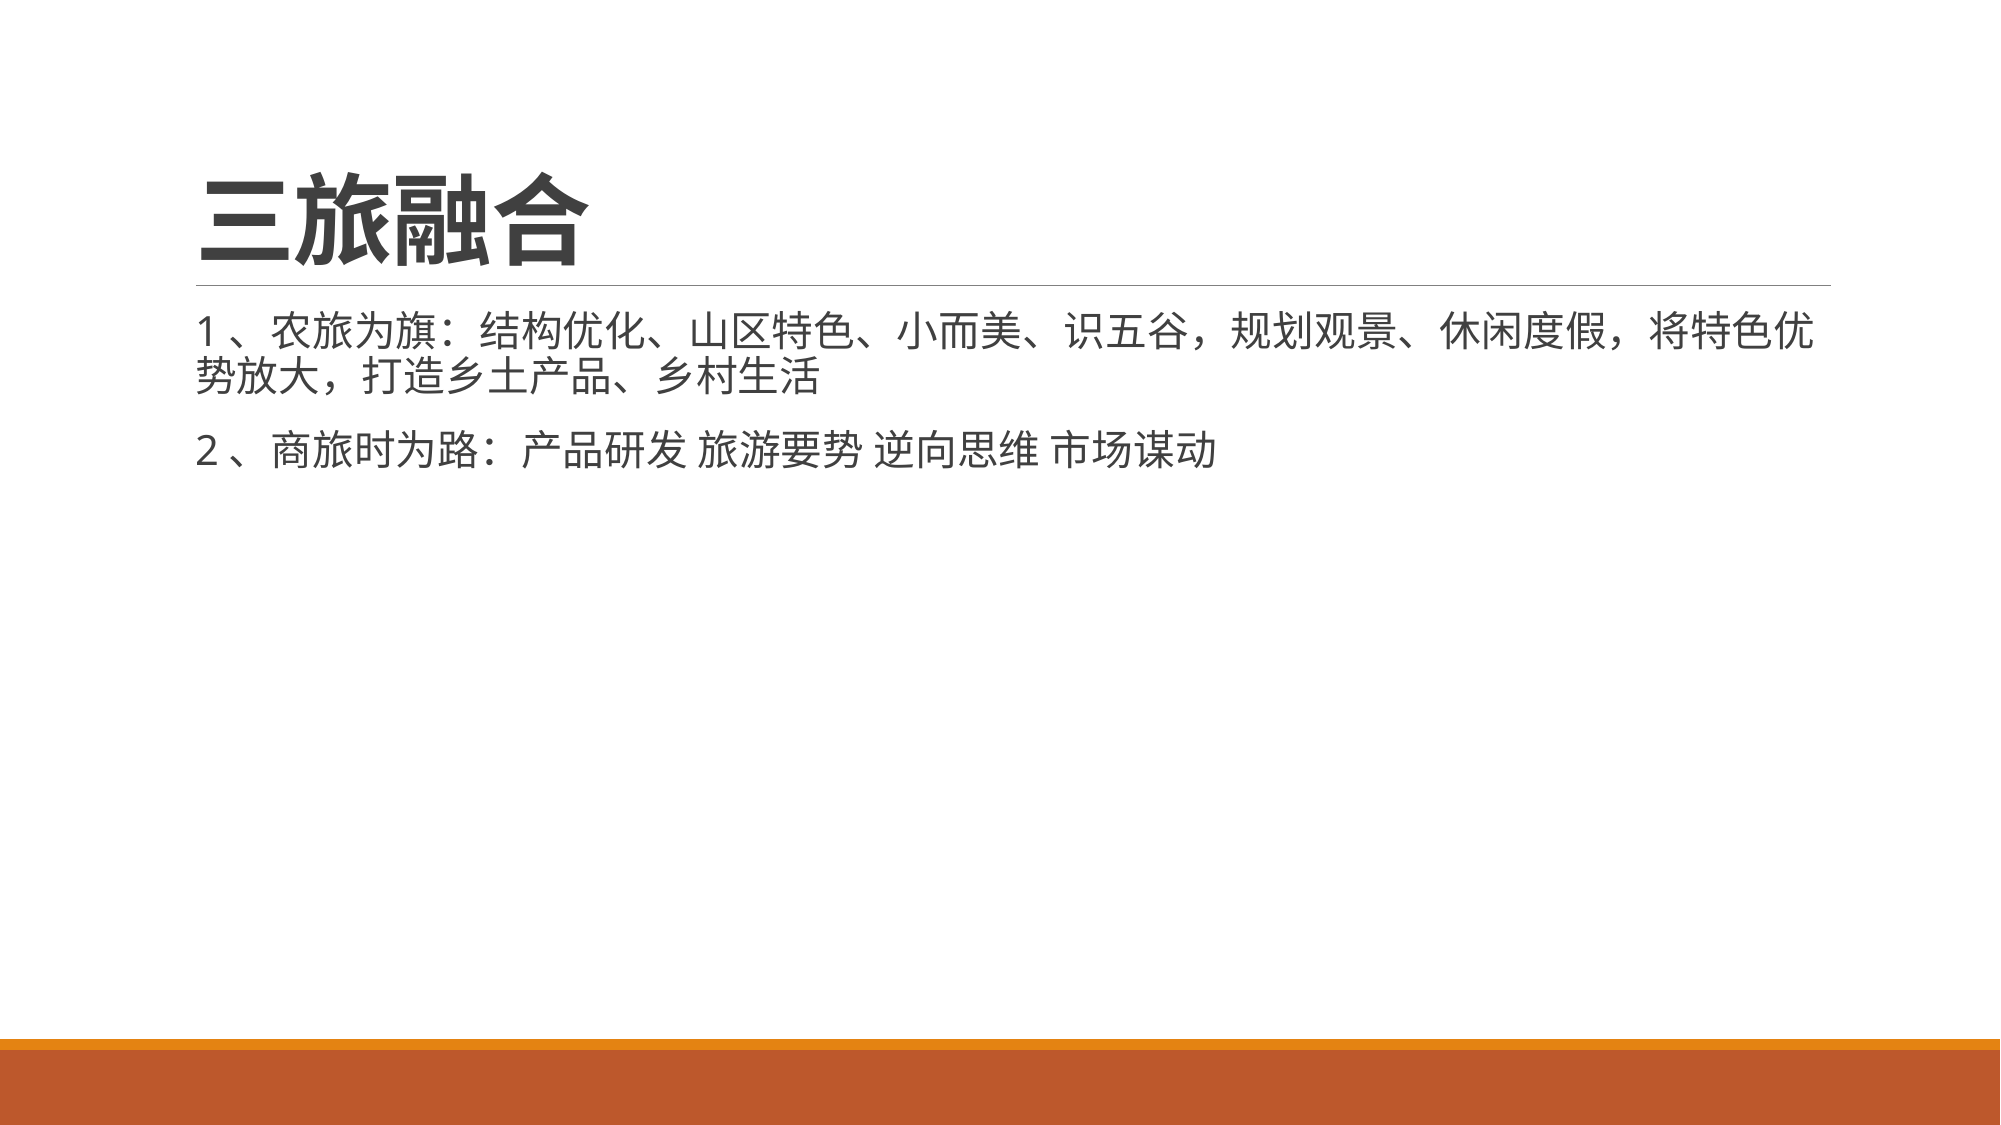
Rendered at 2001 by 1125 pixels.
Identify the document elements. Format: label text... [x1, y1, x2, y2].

title 三旅融合 [180, 47, 1830, 285]
list 1、农旅为旗：结构优化、山区特色、小而美、识五谷，规划观景、休闲度假，将特色优势放大，打造乡土产品、乡村生活 2、商旅时为路：产品研发 旅游要势 逆向思维 市场谋动 [180, 302, 1830, 963]
